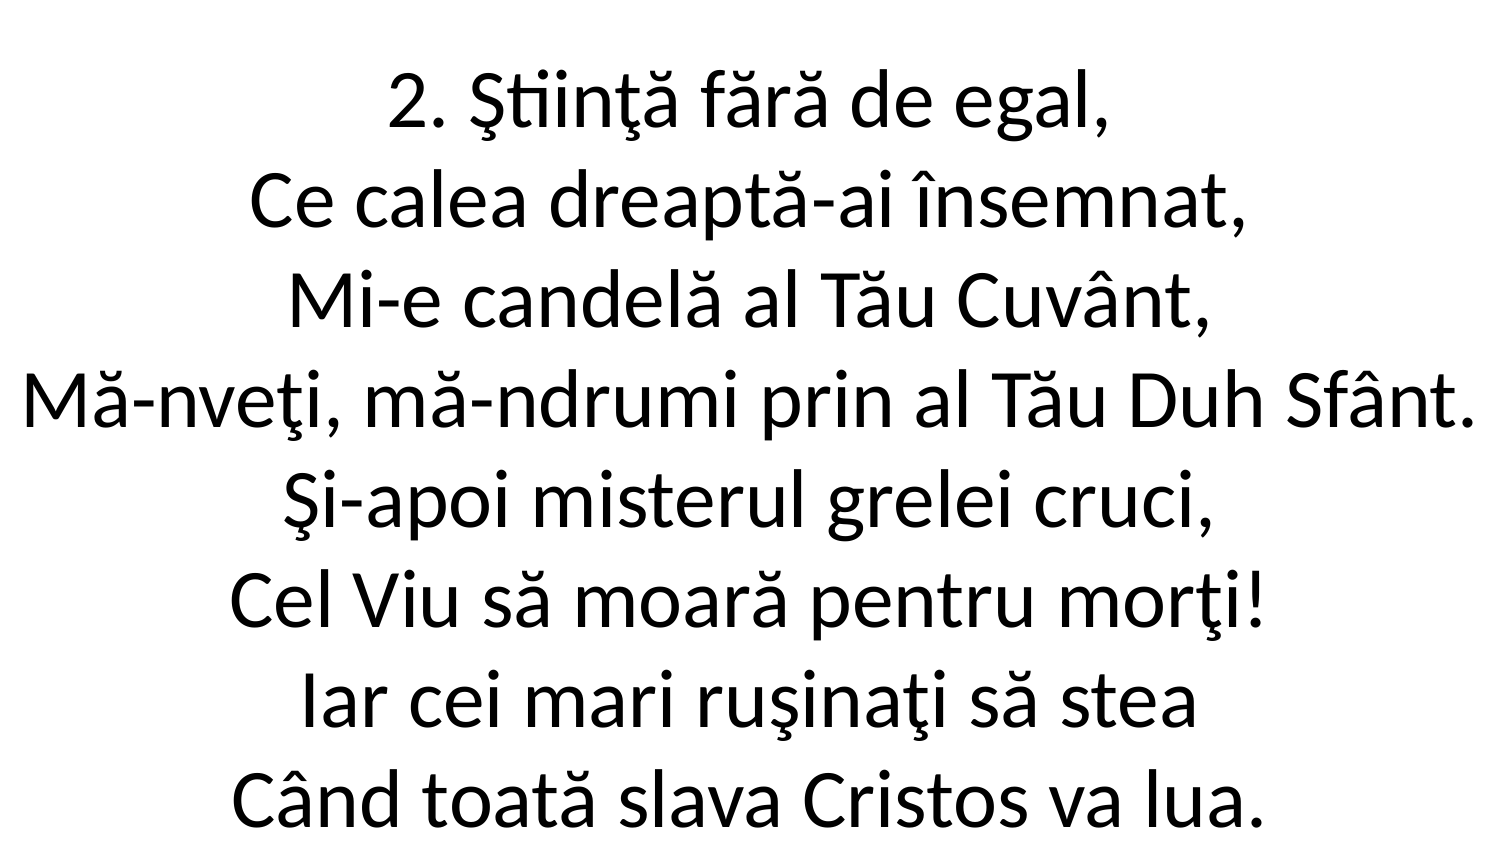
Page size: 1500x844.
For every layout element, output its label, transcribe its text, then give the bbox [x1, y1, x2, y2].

text_box 2. Ştiinţă fără de egal, Ce calea dreaptă­-ai însemnat, Mi-­e candelă al Tău Cuvânt, Mă­-nveţi, mă-­ndrumi prin al Tău Duh Sfânt. Şi-apoi misterul grelei cruci, Cel Viu să moară pentru morţi! Iar cei mari ruşinaţi să stea Când toată slava Cristos va lua. [5, 0, 1495, 844]
